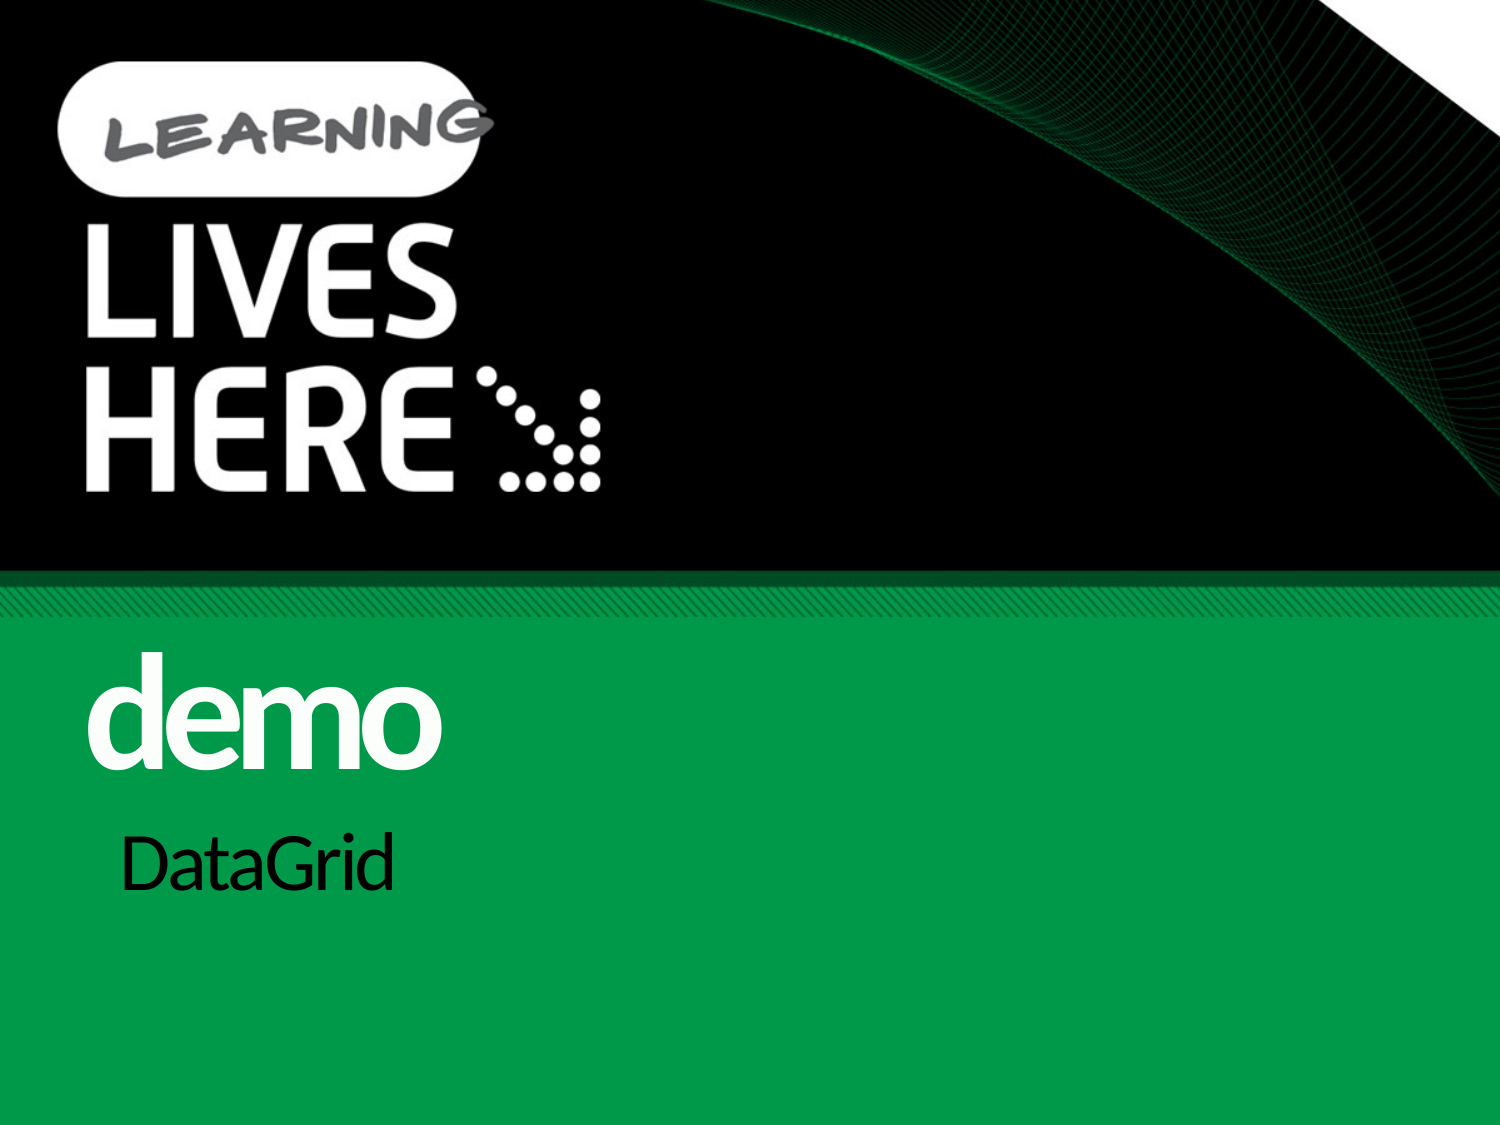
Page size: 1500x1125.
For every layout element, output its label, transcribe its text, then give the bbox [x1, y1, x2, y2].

picture [0, 0, 1500, 1125]
title DataGrid [119, 818, 1375, 943]
list demo [83, 625, 1344, 800]
